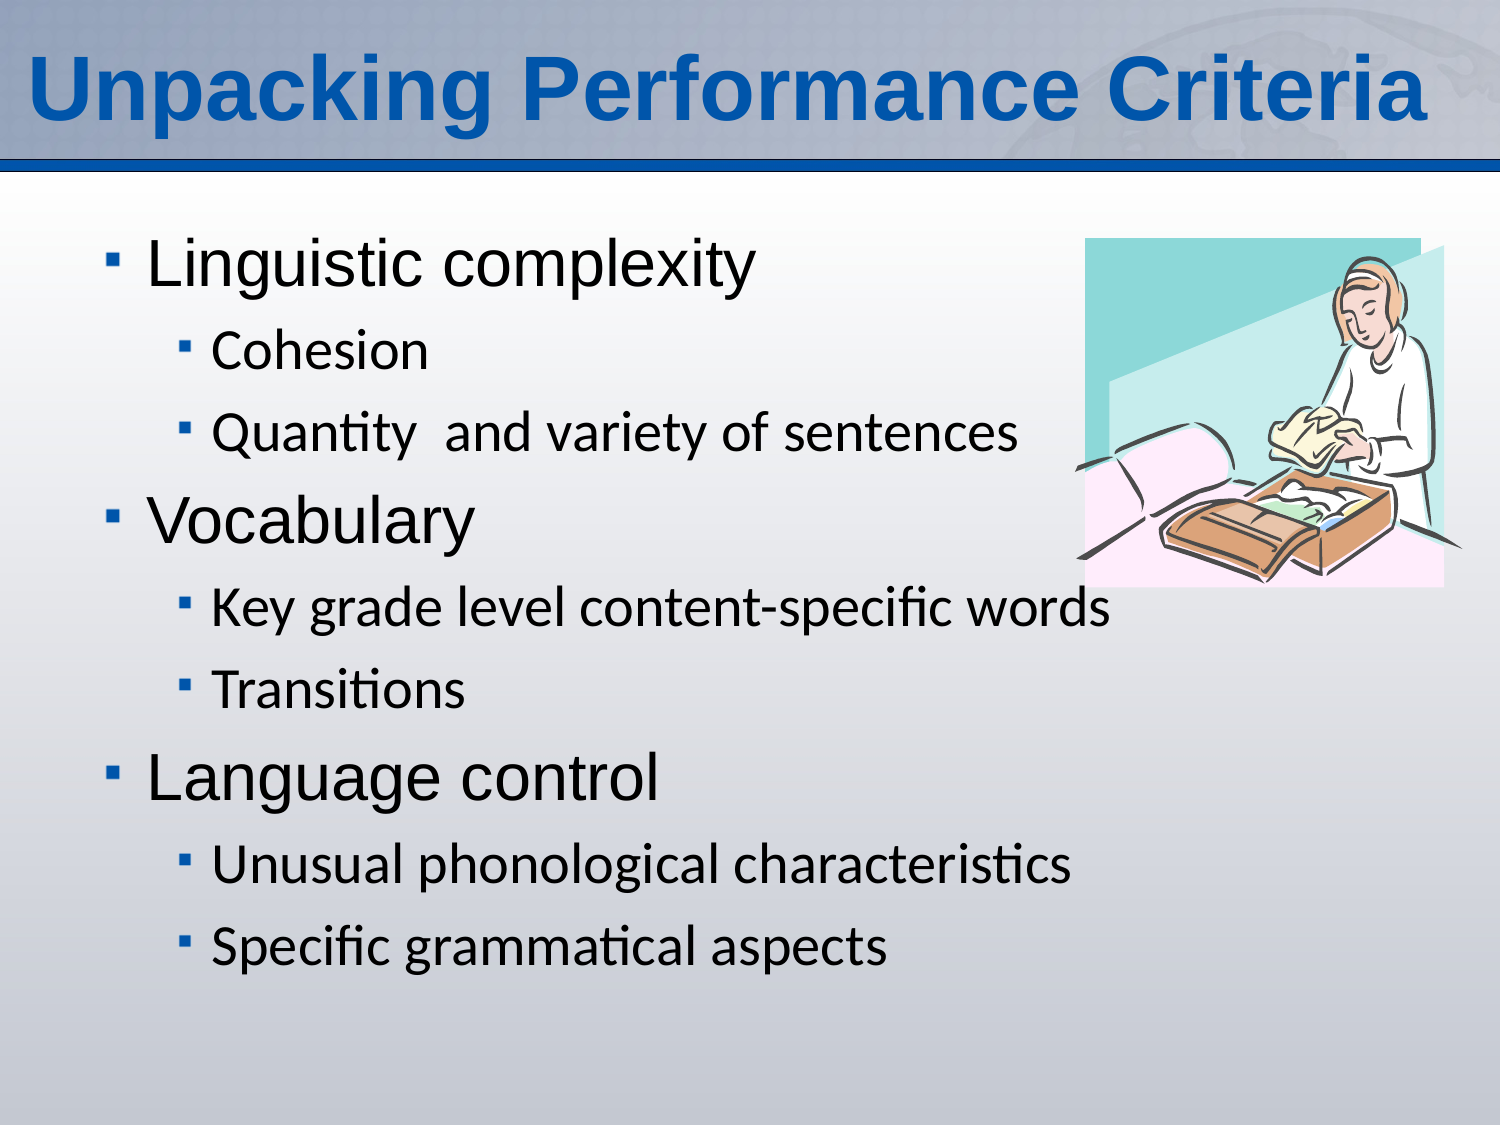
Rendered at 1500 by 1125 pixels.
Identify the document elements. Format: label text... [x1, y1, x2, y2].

list Linguistic complexity Cohesion Quantity and variety of sentences Vocabulary Key grade level content-specific words Transitions Language control Unusual phonological characteristics Specific grammatical aspects [74, 212, 1426, 1006]
title Unpacking Performance Criteria [12, 0, 1476, 168]
picture [0, 0, 1500, 1125]
